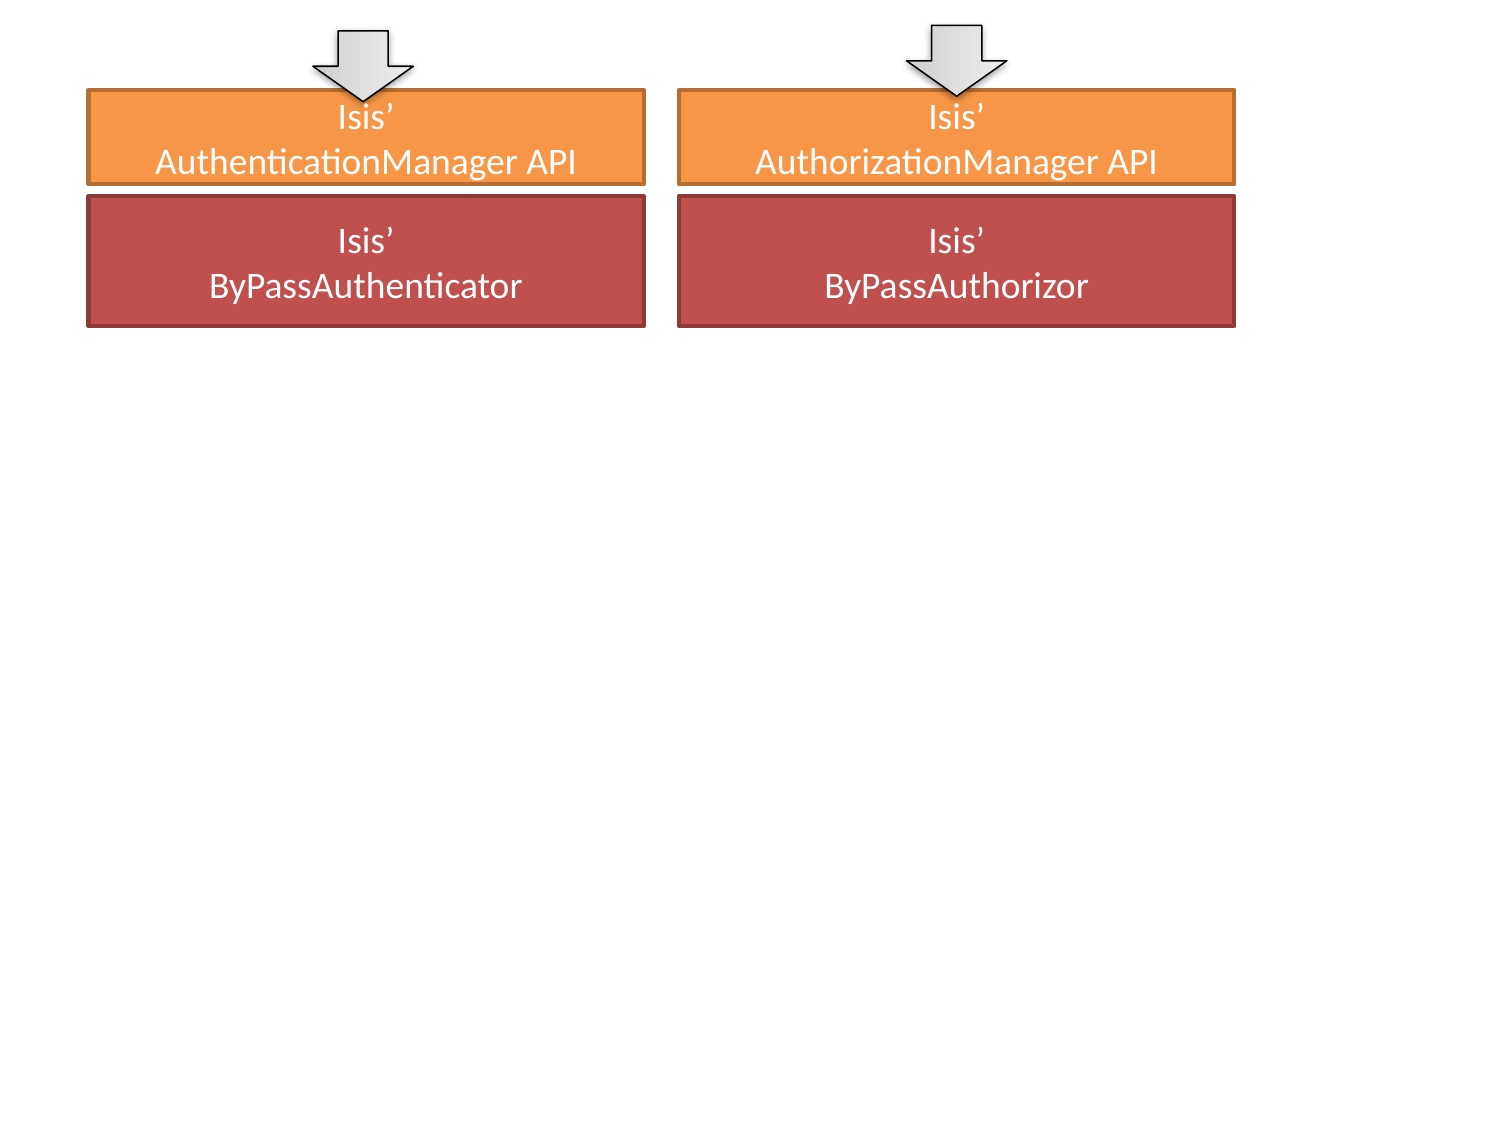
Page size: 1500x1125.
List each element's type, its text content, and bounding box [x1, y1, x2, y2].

text_box Isis’ AuthenticationManager API [86, 88, 646, 186]
text_box Isis’ ByPassAuthorizor [677, 194, 1236, 328]
text_box Isis’ AuthorizationManager API [677, 88, 1236, 186]
text_box [905, 24, 1008, 97]
text_box [312, 30, 415, 103]
text_box Isis’ ByPassAuthenticator [86, 194, 646, 328]
